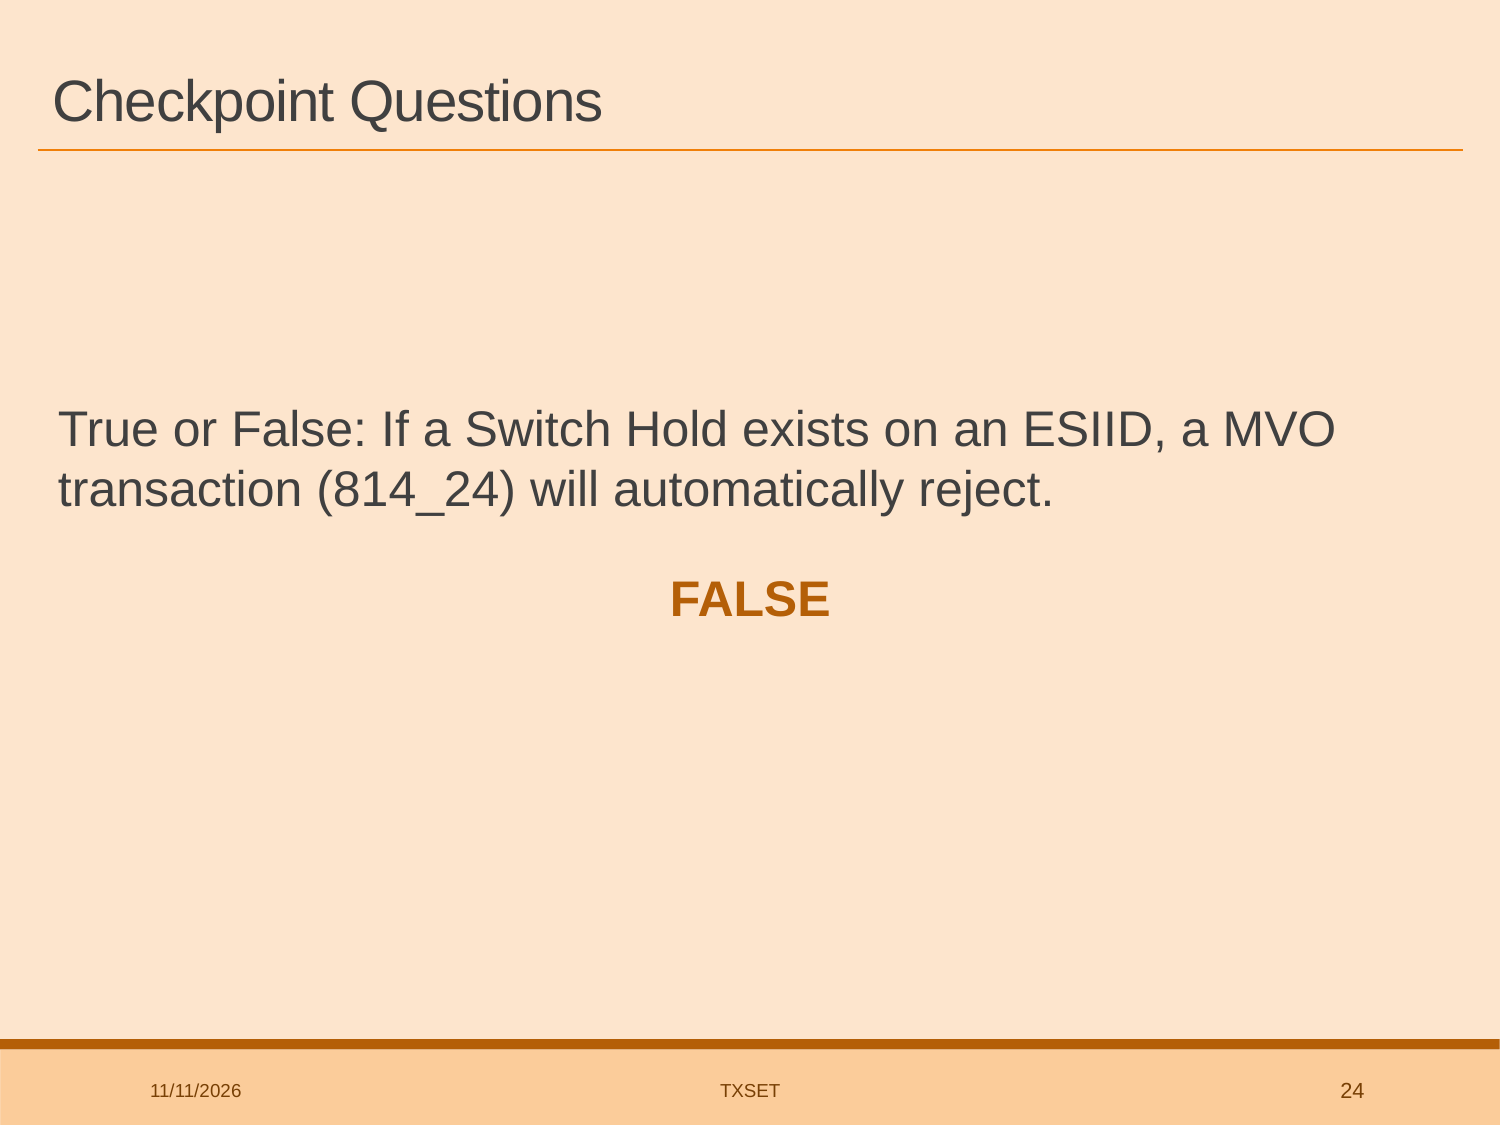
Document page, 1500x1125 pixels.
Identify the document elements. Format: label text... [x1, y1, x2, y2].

text_box True or False: If a Switch Hold exists on an ESIID, a MVO transaction (814_24) will automatically reject. FALSE [57, 389, 1443, 1125]
title Checkpoint Questions [37, 37, 1275, 141]
